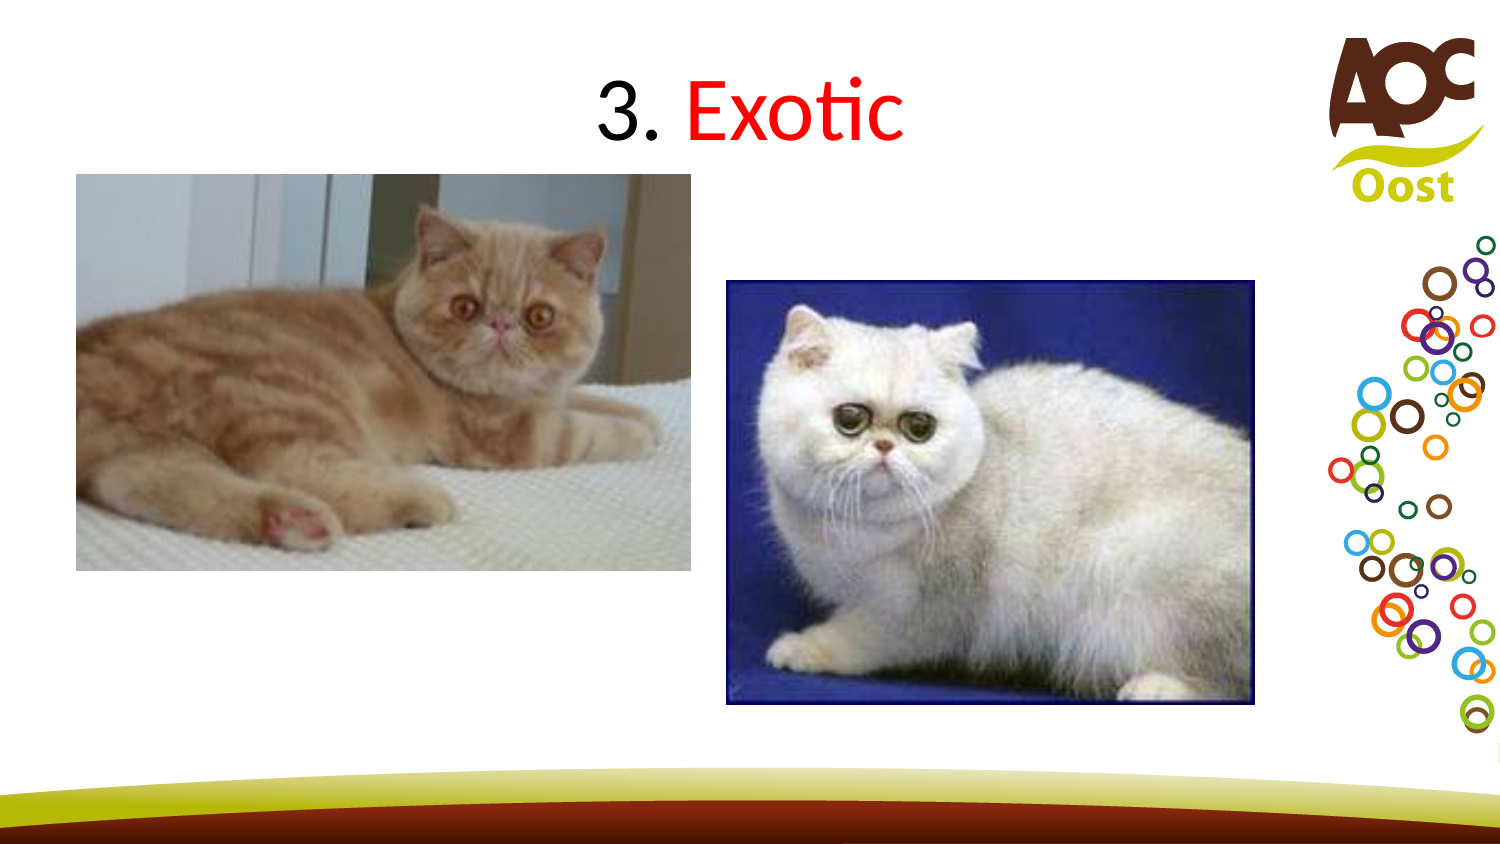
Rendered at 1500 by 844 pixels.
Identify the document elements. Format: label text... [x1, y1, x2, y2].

picture [0, 0, 1500, 844]
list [76, 174, 692, 571]
title 3. Exotic [75, 33, 1425, 175]
